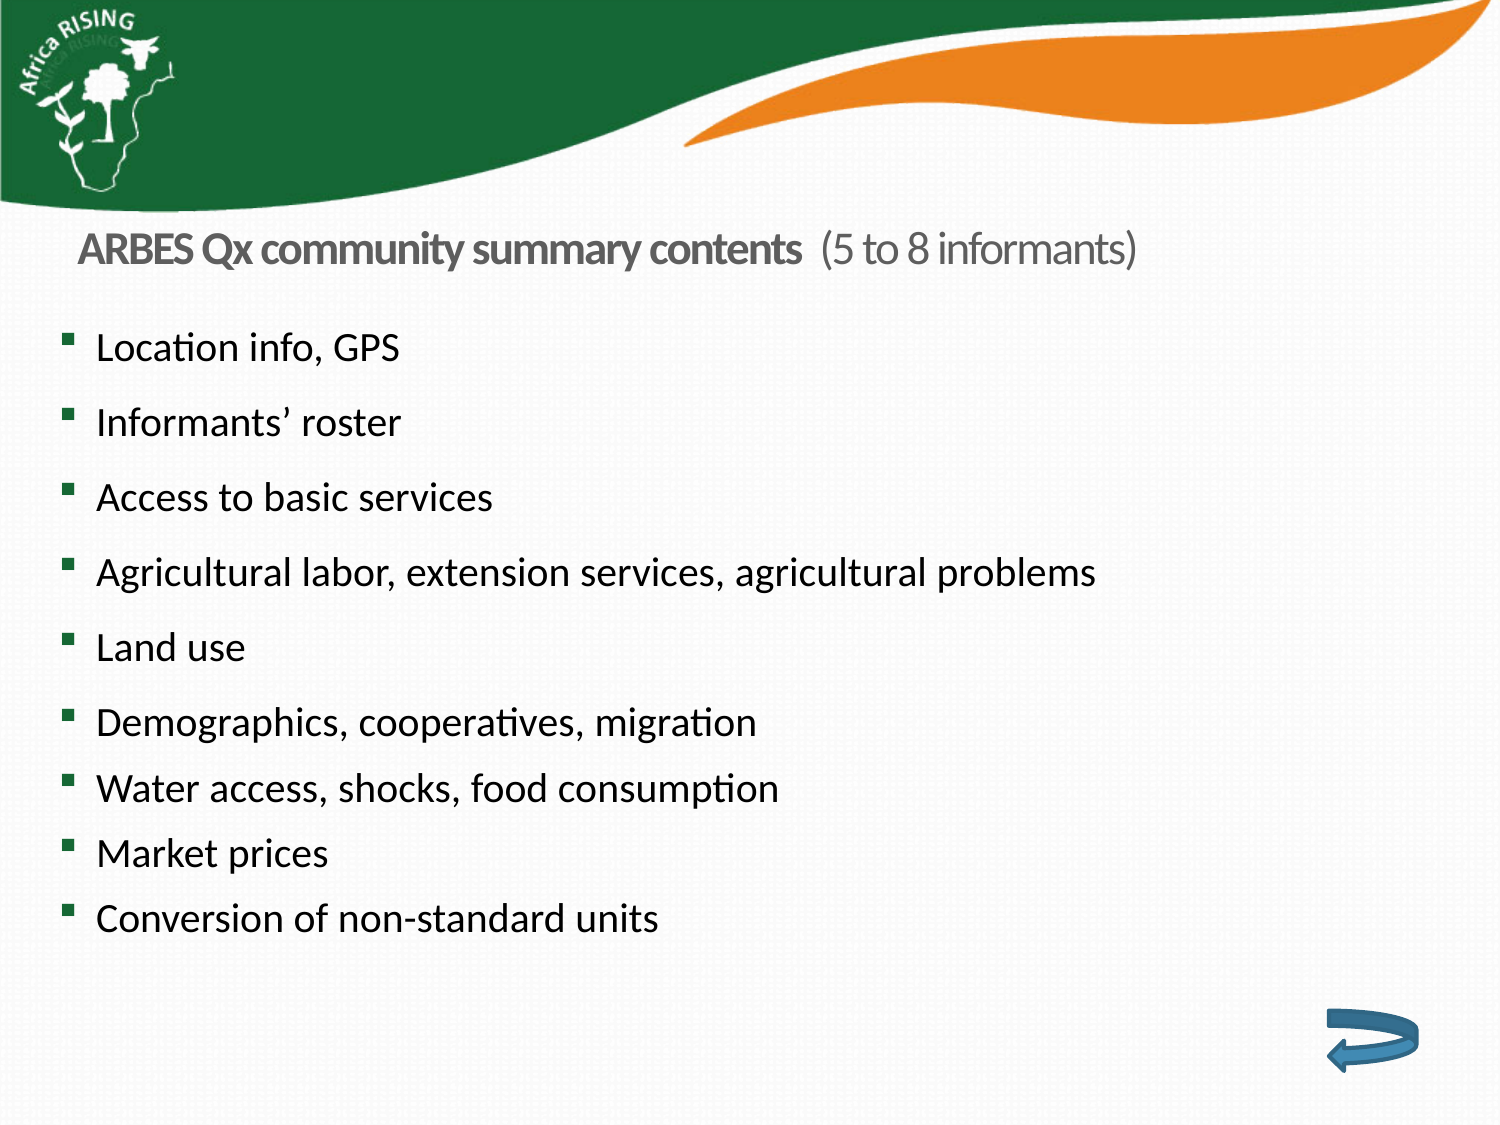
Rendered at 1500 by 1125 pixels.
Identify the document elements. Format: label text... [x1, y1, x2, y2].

list Location info, GPS Informants’ roster Access to basic services Agricultural labor, extension services, agricultural problems Land use Demographics, cooperatives, migration Water access, shocks, food consumption Market prices Conversion of non-standard units [24, 312, 1288, 1125]
text_box [1326, 1008, 1419, 1073]
title ARBES Qx community summary contents (5 to 8 informants) [62, 187, 1438, 288]
picture [0, 0, 1500, 213]
